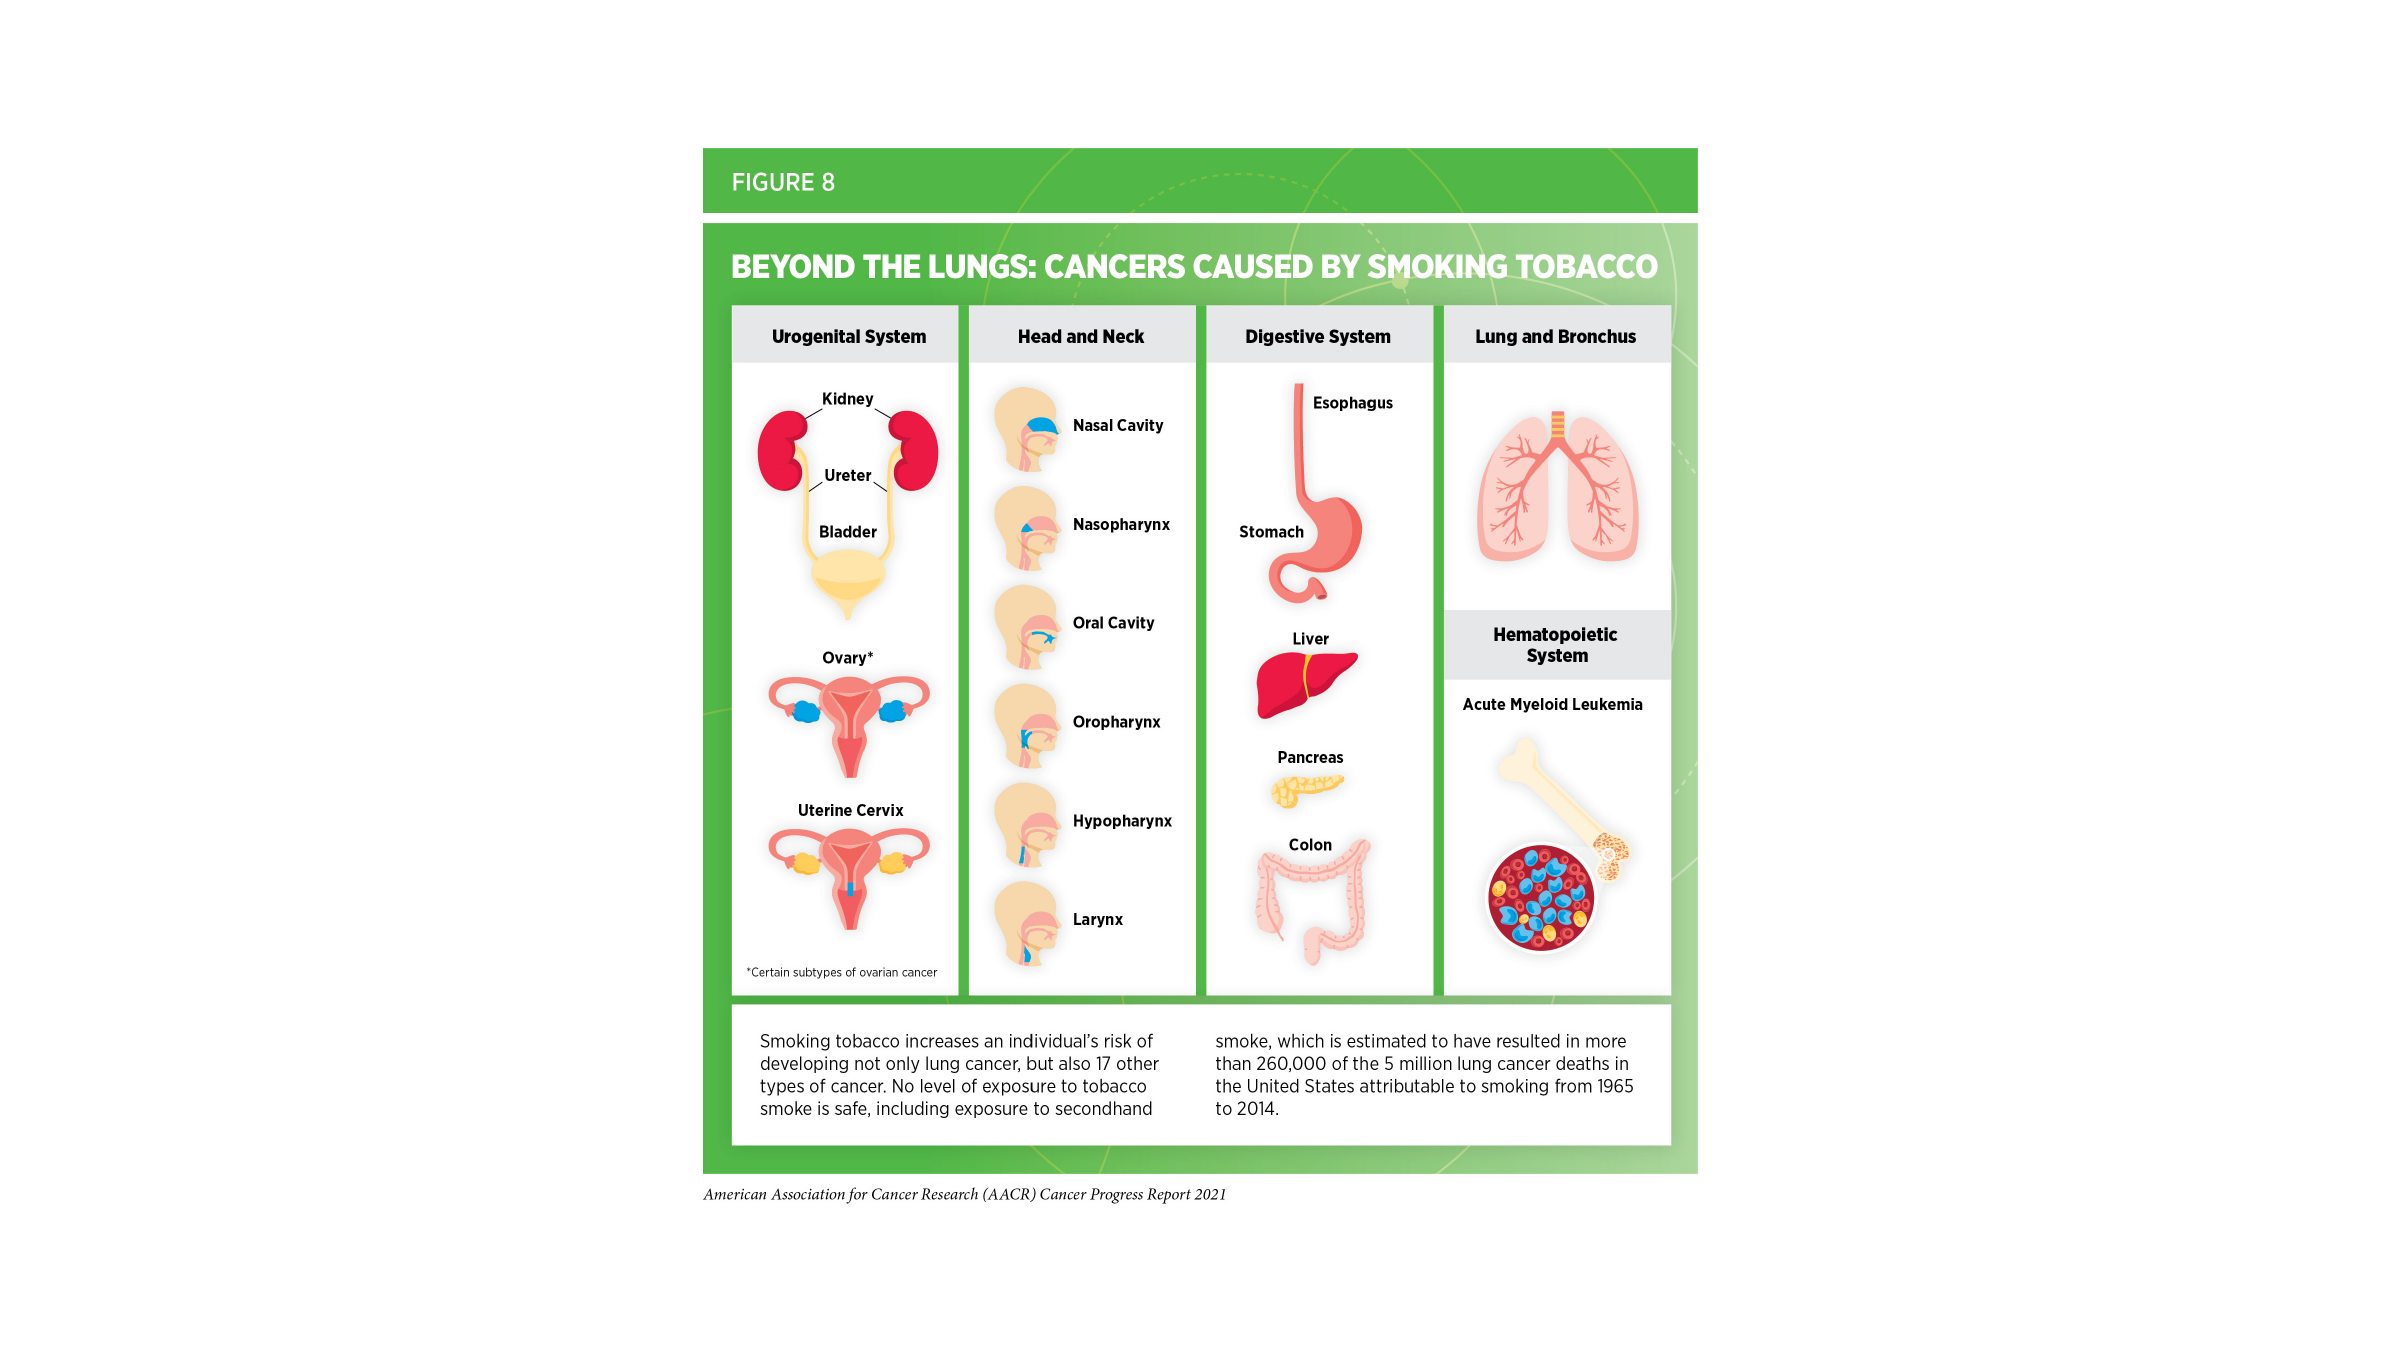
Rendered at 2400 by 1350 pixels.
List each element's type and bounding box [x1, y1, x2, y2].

picture [693, 138, 1707, 1212]
